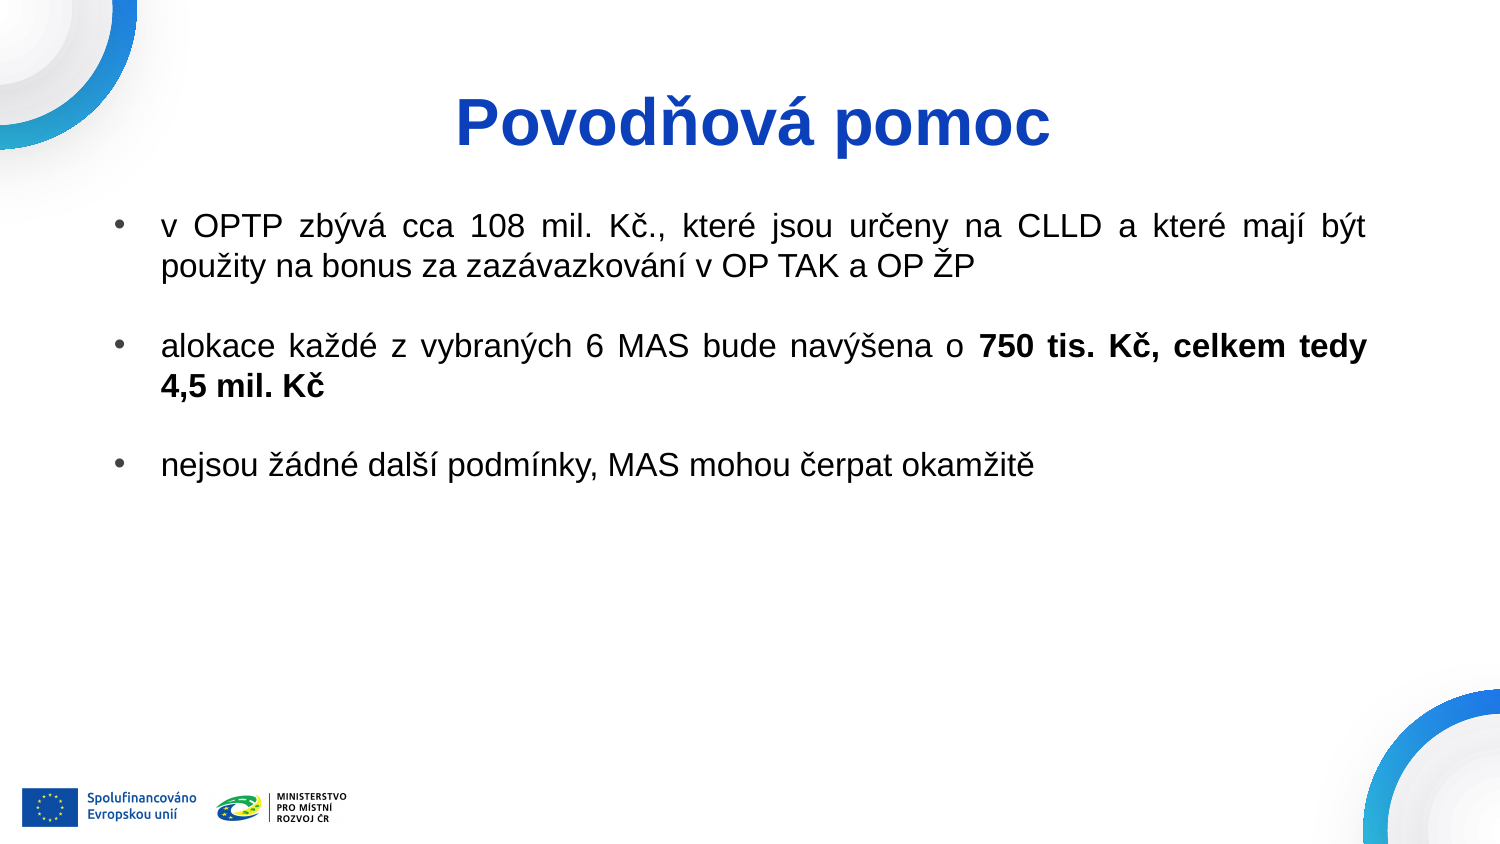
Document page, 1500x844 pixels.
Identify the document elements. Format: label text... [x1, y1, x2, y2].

title Povodňová pomoc [120, 61, 1387, 177]
subtitle v OPTP zbývá cca 108 mil. Kč., které jsou určeny na CLLD a které mají být použity na bonus za zazávazkování v OP TAK a OP ŽP alokace každé z vybraných 6 MAS bude navýšena o 750 tis. Kč, celkem tedy 4,5 mil. Kč nejsou žádné další podmínky, MAS mohou čerpat okamžitě [78, 189, 1384, 789]
picture [21, 787, 349, 828]
